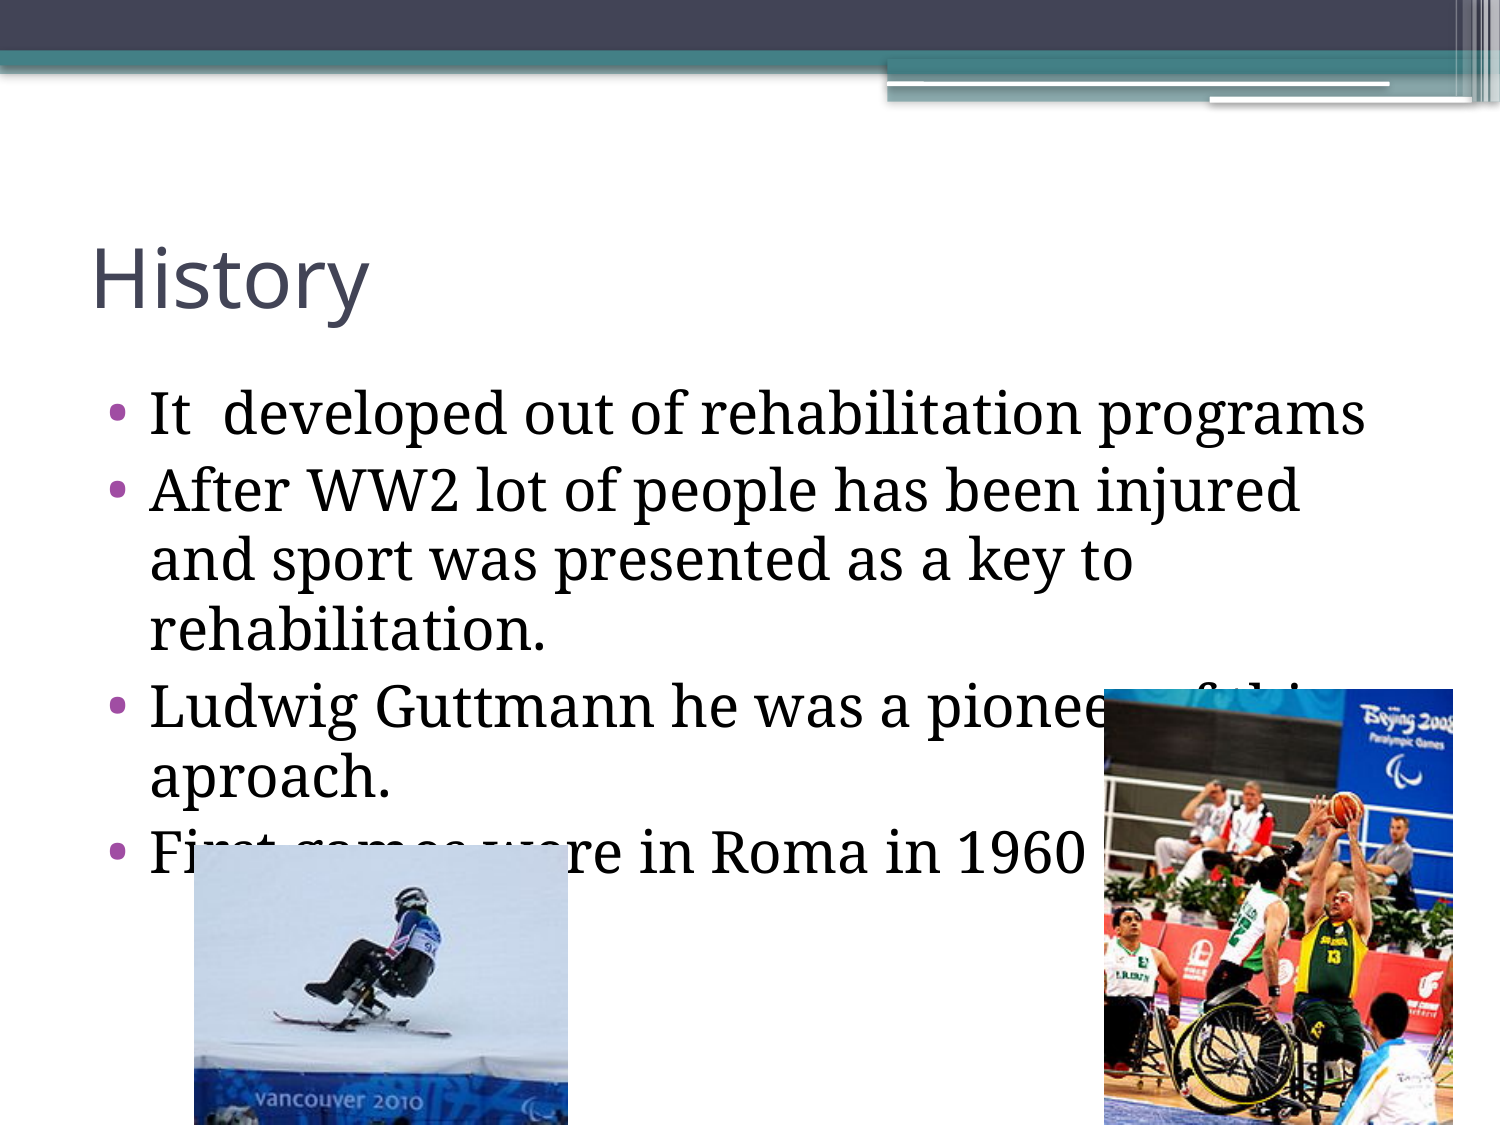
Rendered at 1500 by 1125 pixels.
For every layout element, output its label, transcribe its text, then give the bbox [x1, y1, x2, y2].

title History [75, 187, 1425, 363]
list It developed out of rehabilitation programs After WW2 lot of people has been injured and sport was presented as a key to rehabilitation. Ludwig Guttmann he was a pioneer of this aproach. First games were in Roma in 1960 [75, 368, 1425, 1079]
picture [194, 845, 568, 1125]
picture [1104, 689, 1453, 1125]
